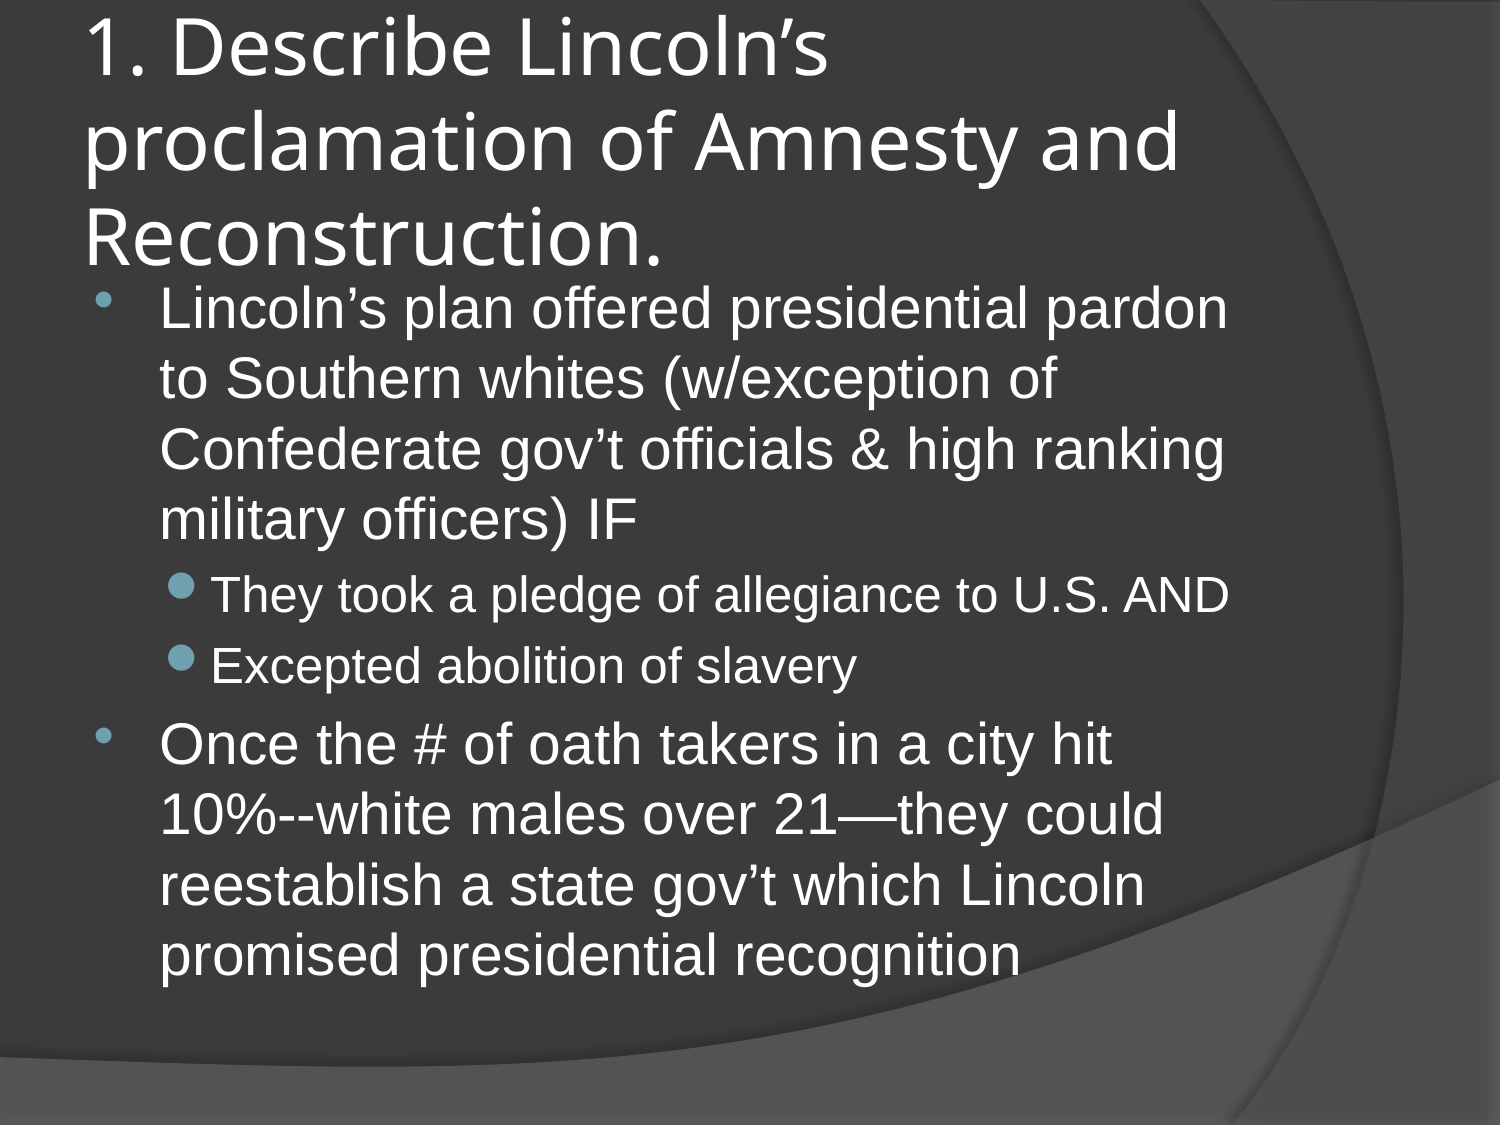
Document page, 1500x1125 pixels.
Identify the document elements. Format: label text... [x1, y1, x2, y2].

title 1. Describe Lincoln’s proclamation of Amnesty and Reconstruction. [75, 45, 1300, 233]
list Lincoln’s plan offered presidential pardon to Southern whites (w/exception of Confederate gov’t officials & high ranking military officers) IF They took a pledge of allegiance to U.S. AND Excepted abolition of slavery Once the # of oath takers in a city hit 10%--white males over 21—they could reestablish a state gov’t which Lincoln promised presidential recognition [75, 262, 1300, 1005]
